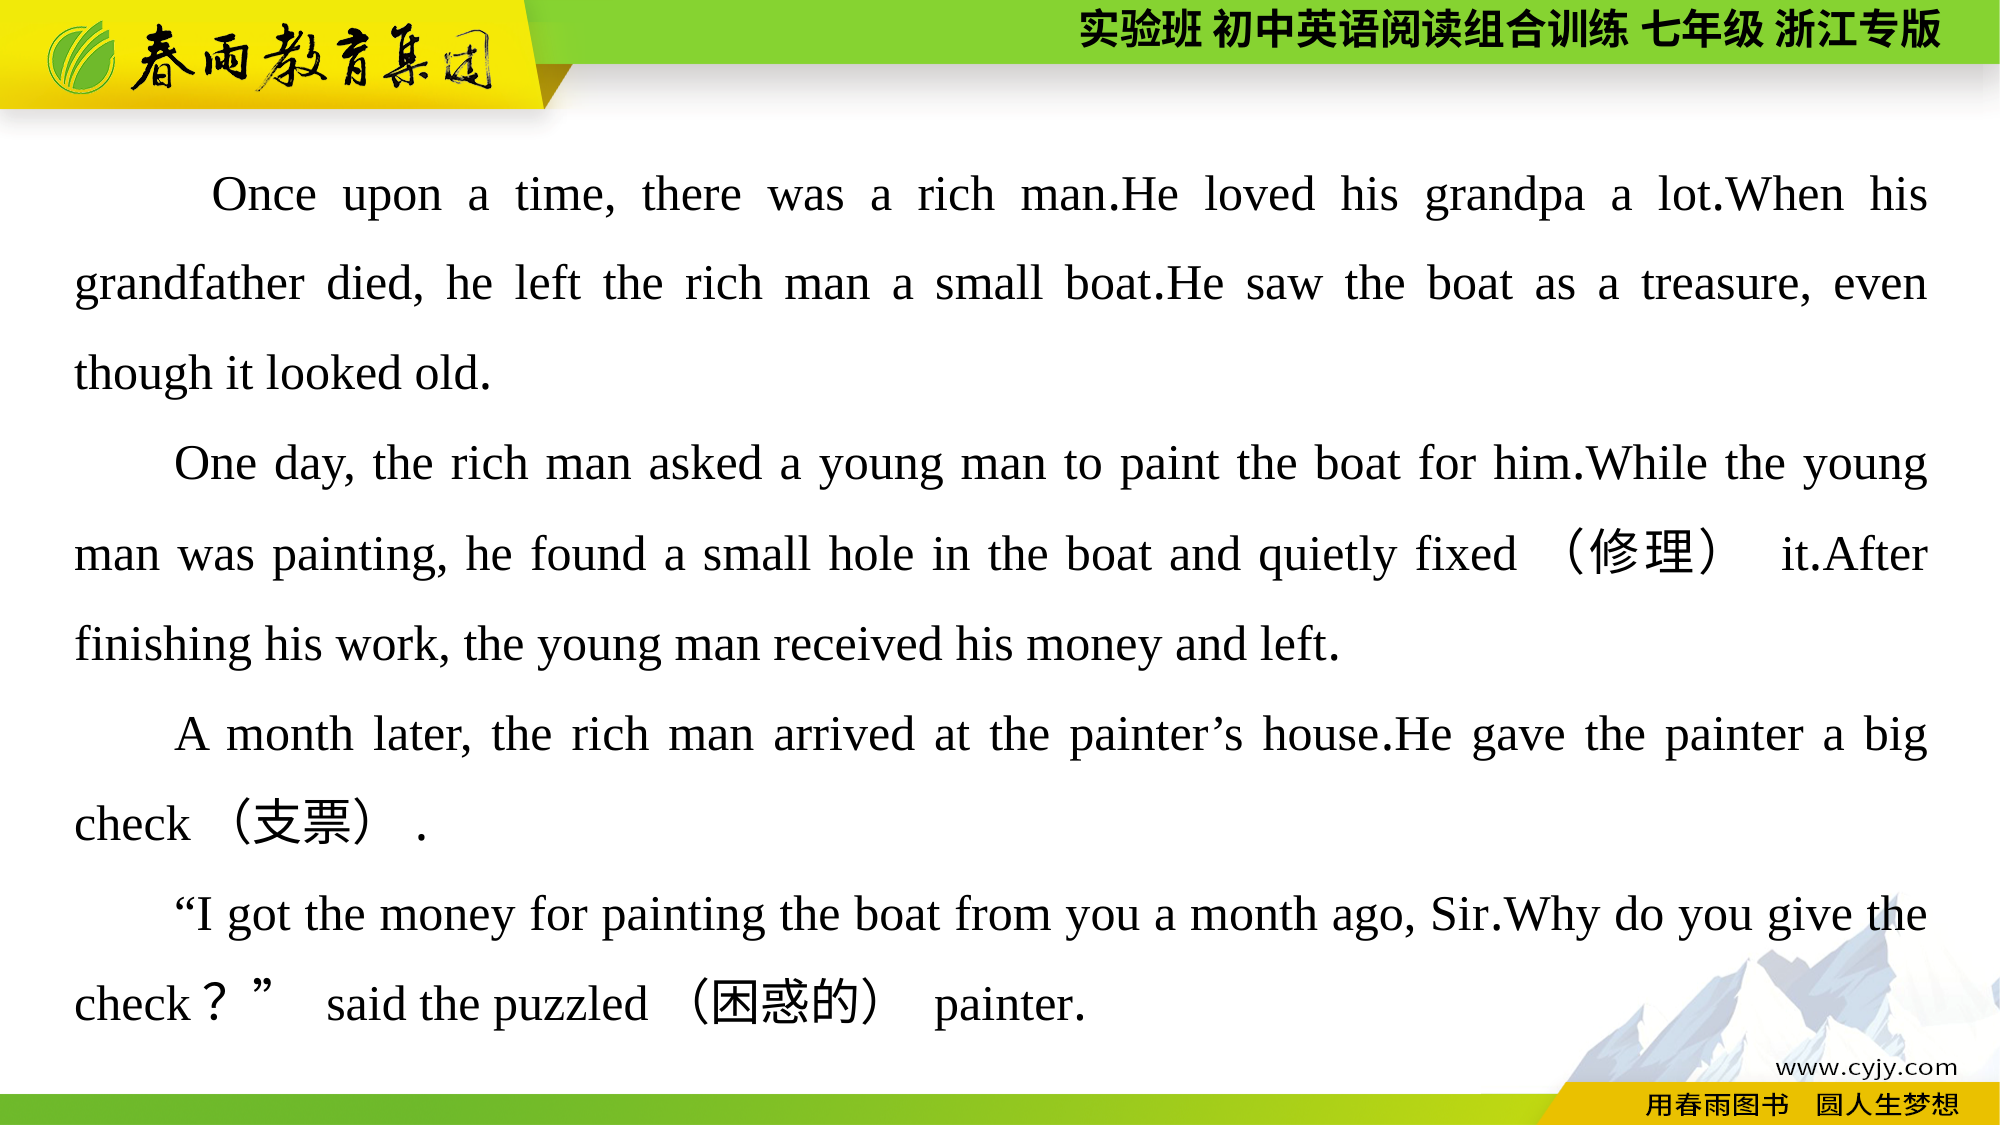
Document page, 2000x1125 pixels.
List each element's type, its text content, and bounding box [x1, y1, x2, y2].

list Once upon a time, there was a rich man.He loved his grandpa a lot.When his grandfather died, he left the rich man a small boat.He saw the boat as a treasure, even though it looked old. One day, the rich man asked a young man to paint the boat for him.While the young man was painting, he found a small hole in the boat and quietly fixed（修理） it.After finishing his work, the young man received his money and left. A month later, the rich man arrived at the painter’s house.He gave the painter a big check（支票）. “I got the money for painting the boat from you a month ago, Sir.Why do you give the check？” said the puzzled（困惑的） painter. [59, 122, 1944, 1035]
picture [0, 0, 2000, 1125]
